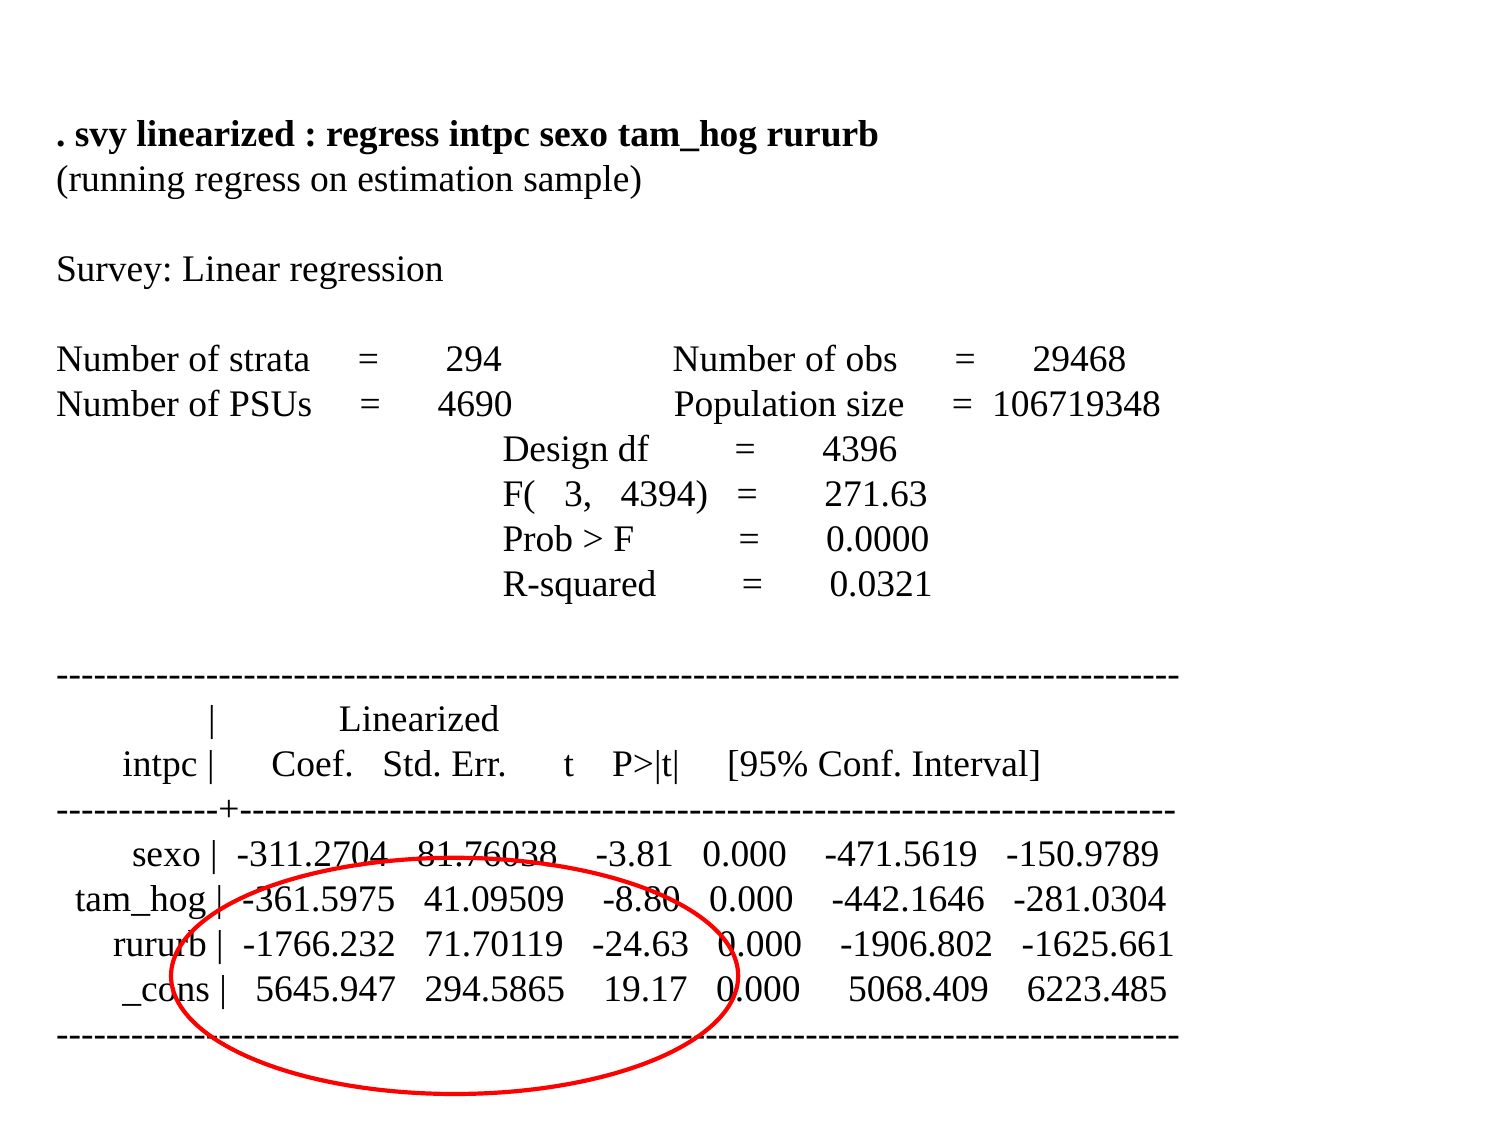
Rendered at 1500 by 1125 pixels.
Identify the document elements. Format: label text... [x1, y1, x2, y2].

text_box [168, 855, 741, 1097]
text_box . svy linearized : regress intpc sexo tam_hog rururb (running regress on estimation sample) Survey: Linear regression Number of strata = 294 Number of obs = 29468 Number of PSUs = 4690 Population size = 106719348 Design df = 4396 F( 3, 4394) = 271.63 Prob > F = 0.0000 R-squared = 0.0321 ------------------------------------------------------------------------------------------ | Linearized intpc | Coef. Std. Err. t P>|t| [95% Conf. Interval] -------------+--------------------------------------------------------------------------- sexo | -311.2704 81.76038 -3.81 0.000 -471.5619 -150.9789 tam_hog | -361.5975 41.09509 -8.80 0.000 -442.1646 -281.0304 rururb | -1766.232 71.70119 -24.63 0.000 -1906.802 -1625.661 _cons | 5645.947 294.5865 19.17 0.000 5068.409 6223.485 ------------------------------------------------------------------------------------------ [41, 101, 1459, 1062]
